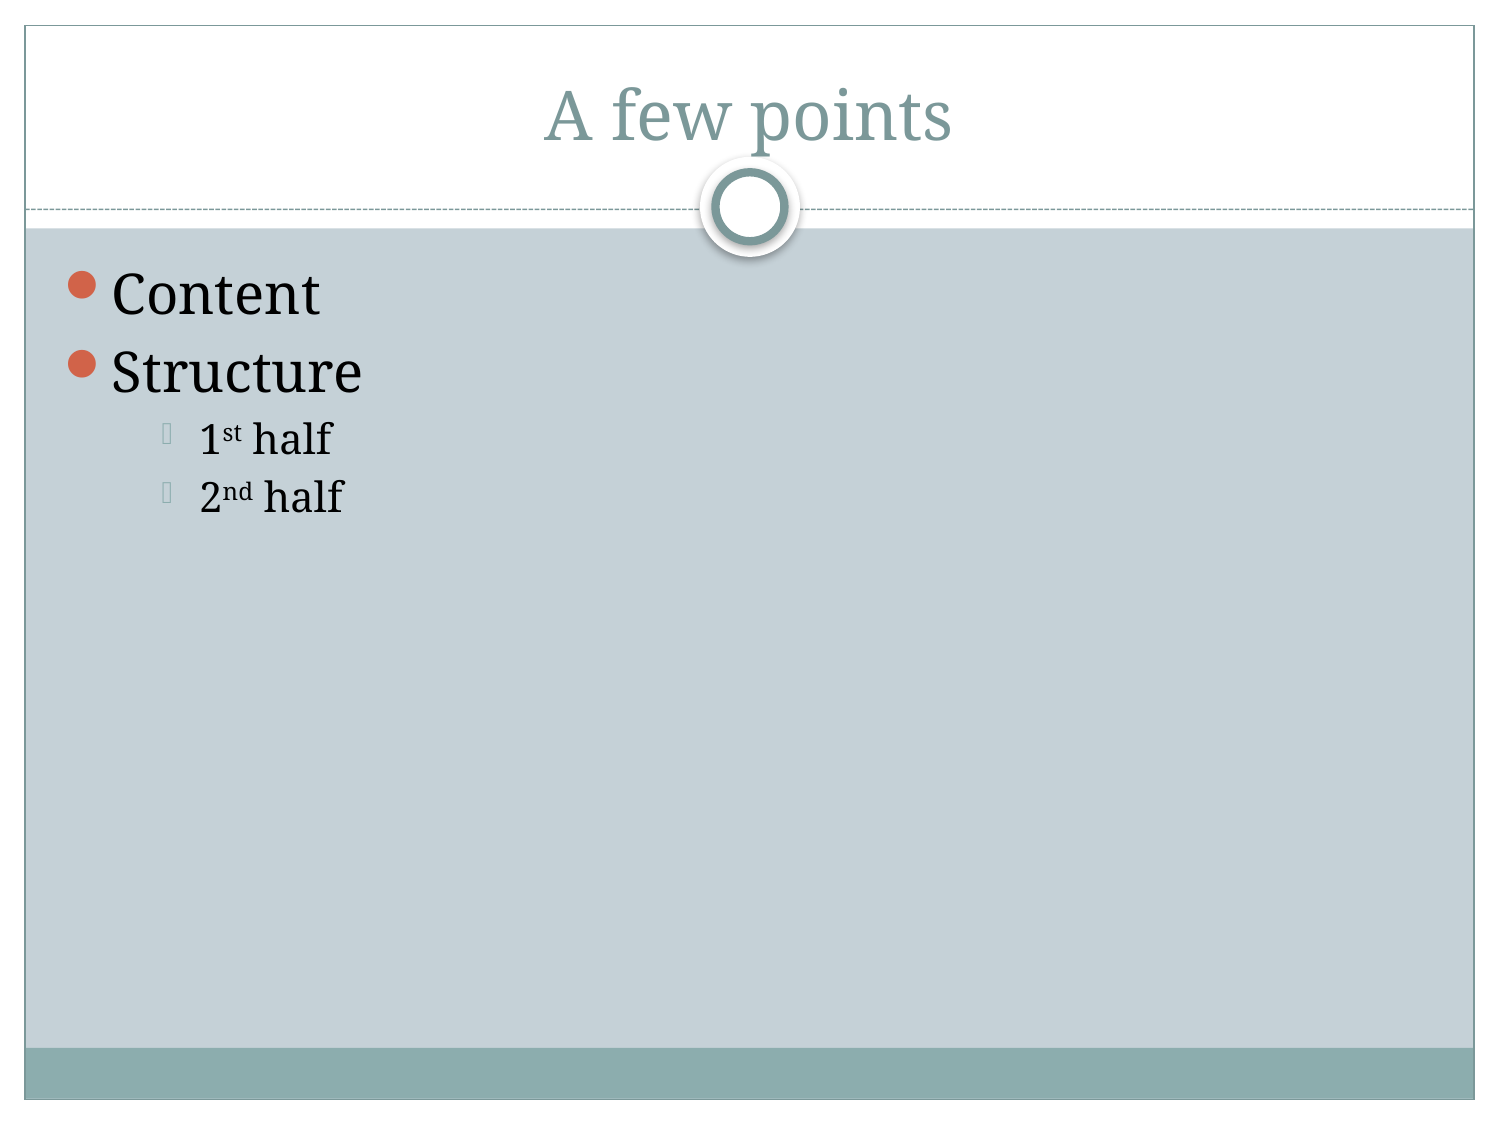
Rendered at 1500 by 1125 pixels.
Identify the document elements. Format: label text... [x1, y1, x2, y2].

list Content Structure 1st half 2nd half [49, 250, 1445, 1001]
title A few points [49, 37, 1450, 162]
